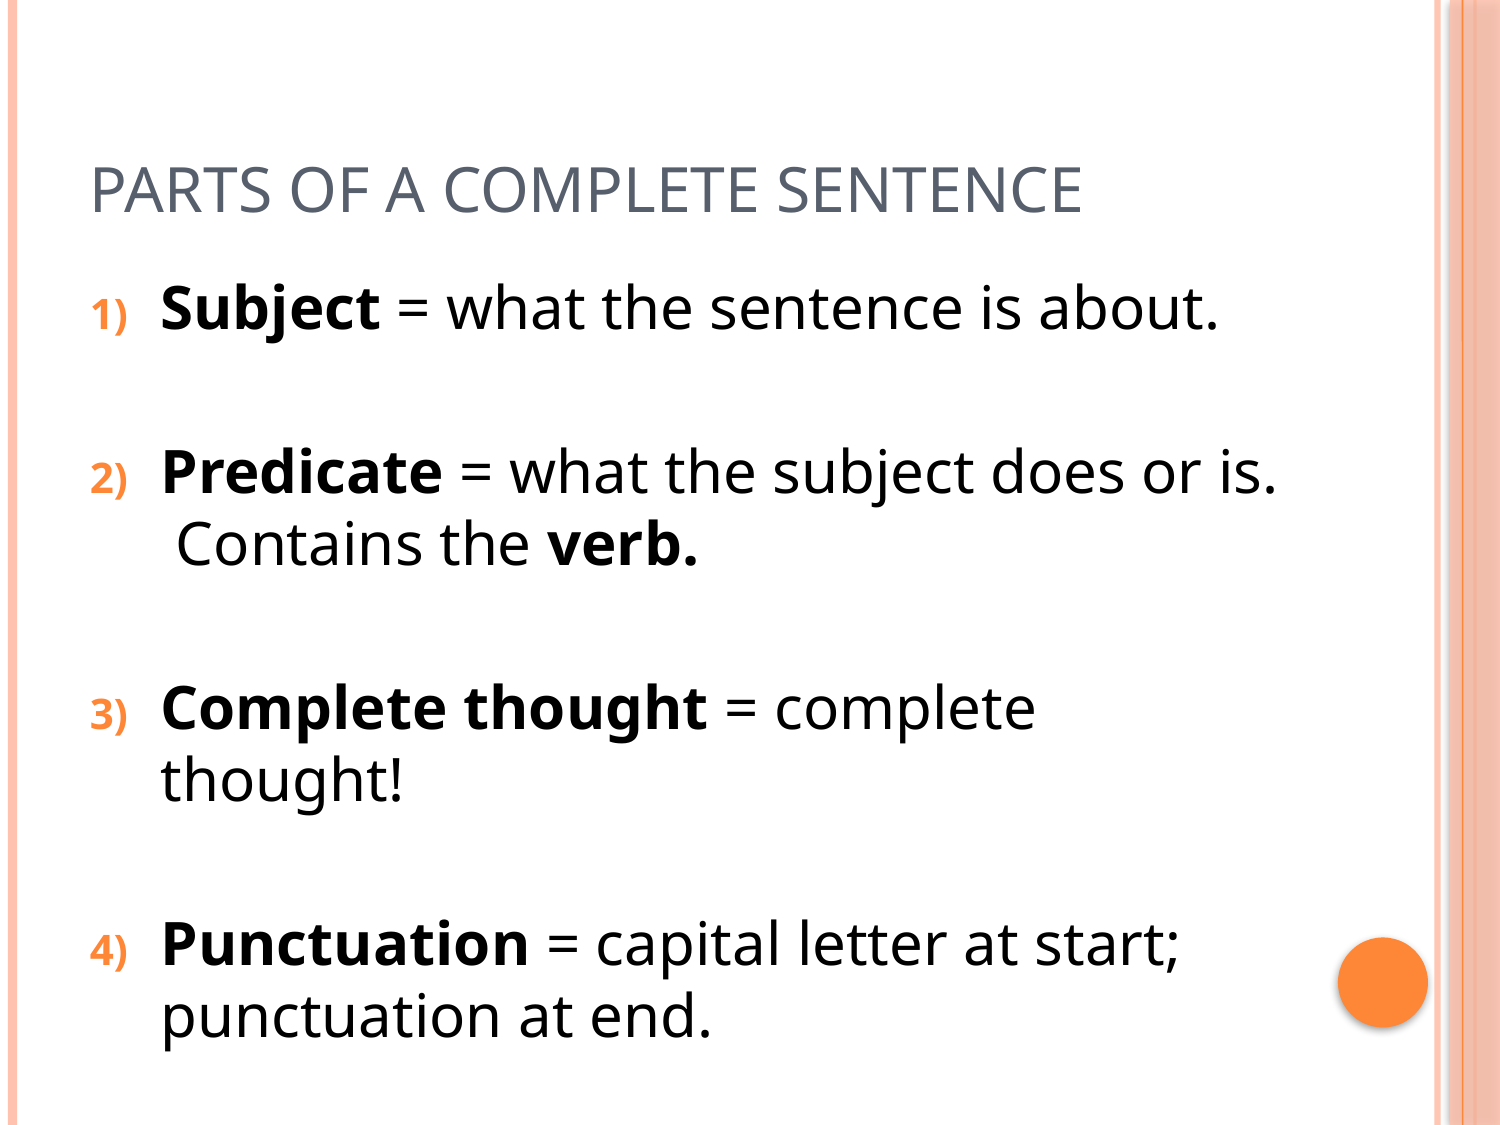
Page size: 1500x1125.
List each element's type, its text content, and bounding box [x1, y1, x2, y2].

list Subject = what the sentence is about. Predicate = what the subject does or is. Contains the verb. Complete thought = complete thought! Punctuation = capital letter at start; punctuation at end. [75, 262, 1300, 1062]
title Parts of a complete sentence [75, 45, 1300, 233]
